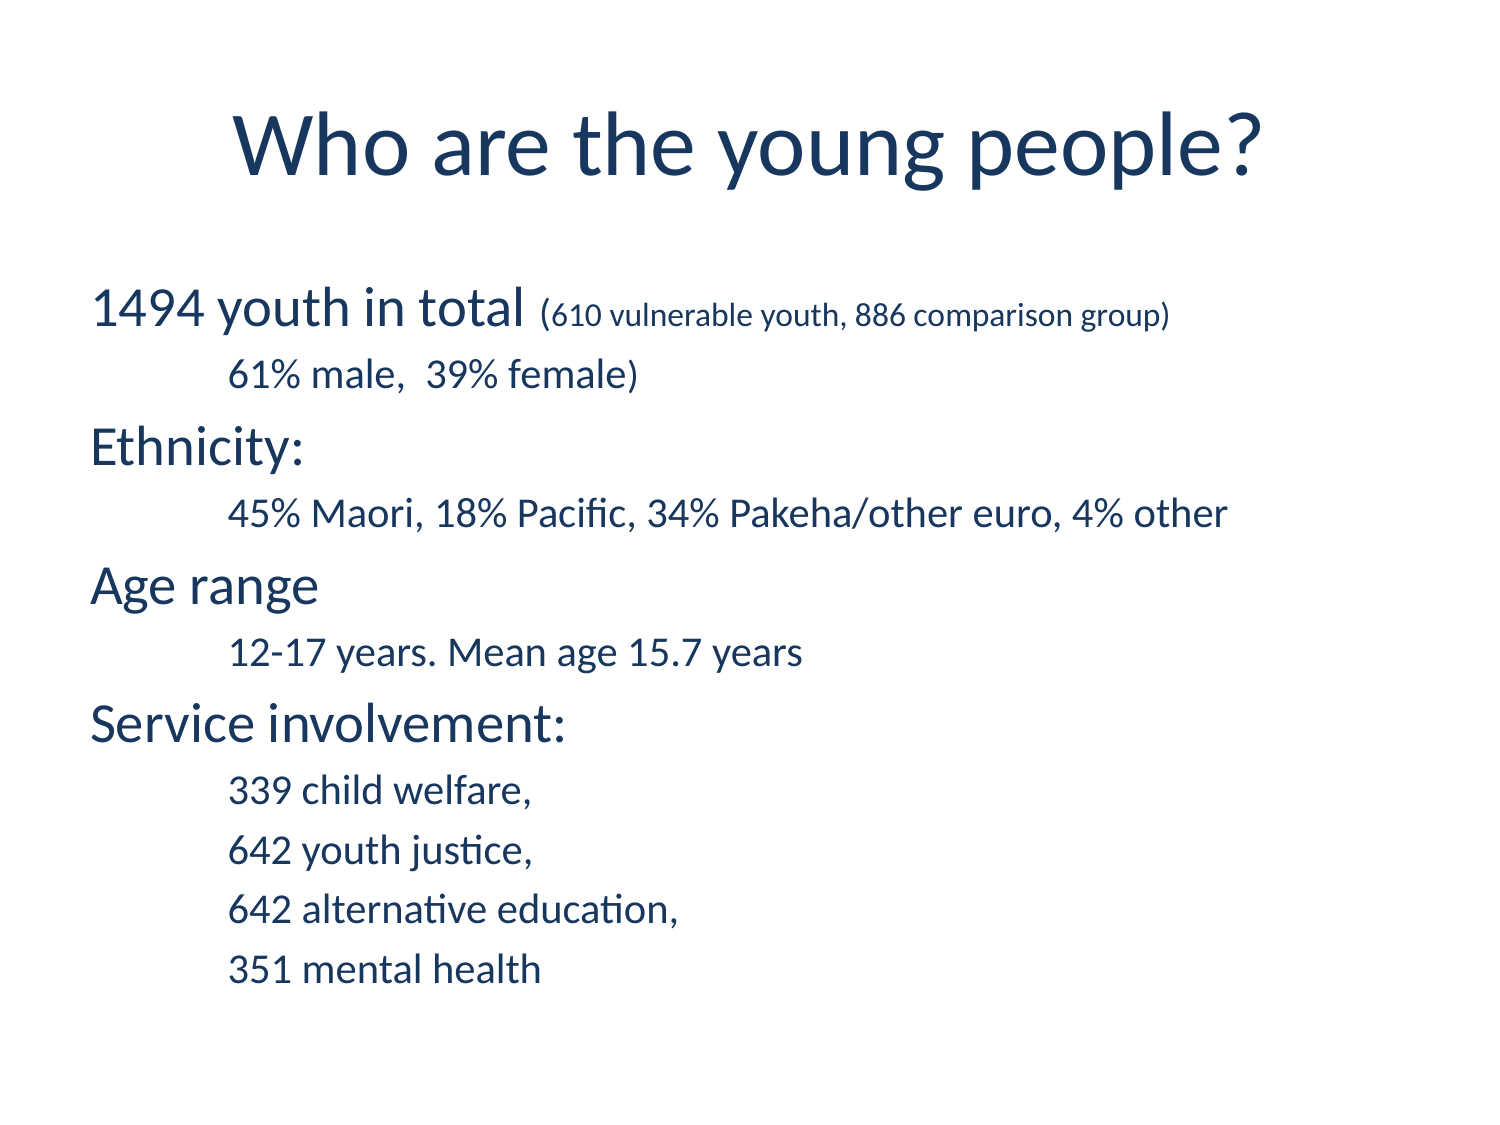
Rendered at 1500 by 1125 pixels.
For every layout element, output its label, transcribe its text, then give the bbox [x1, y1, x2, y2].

list 1494 youth in total (610 vulnerable youth, 886 comparison group) 61% male, 39% female) Ethnicity: 45% Maori, 18% Pacific, 34% Pakeha/other euro, 4% other Age range 12-17 years. Mean age 15.7 years Service involvement: 339 child welfare, 642 youth justice, 642 alternative education, 351 mental health [75, 262, 1425, 1005]
title Who are the young people? [75, 45, 1425, 233]
